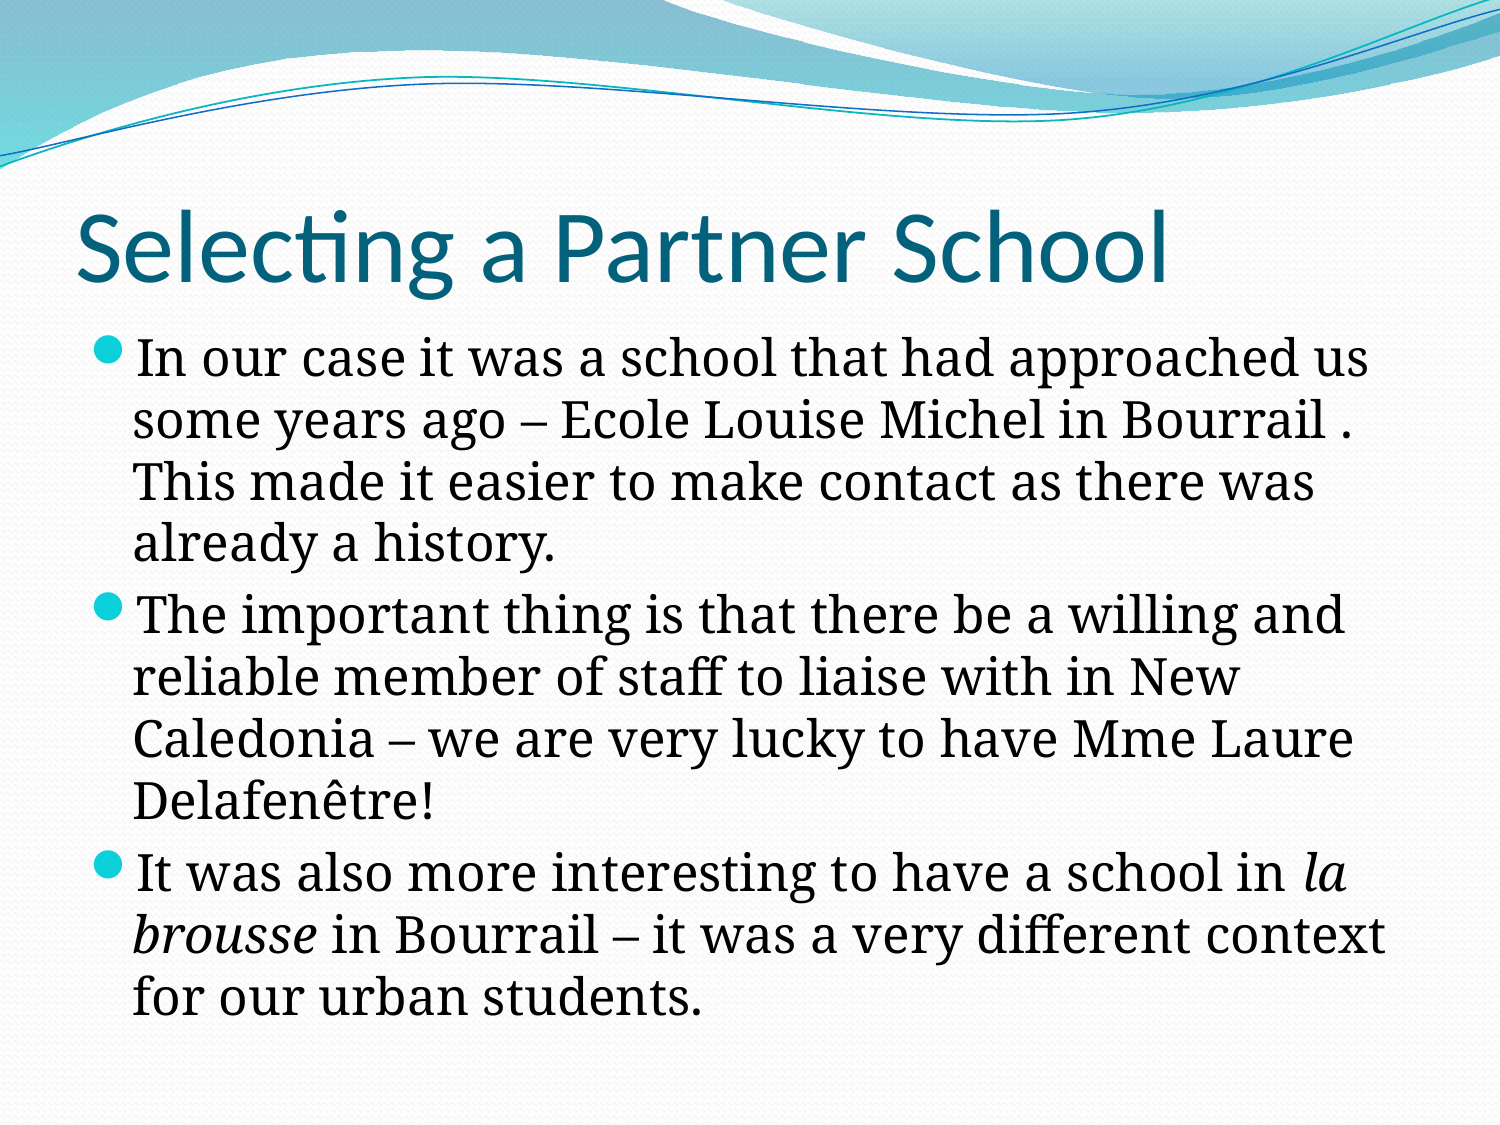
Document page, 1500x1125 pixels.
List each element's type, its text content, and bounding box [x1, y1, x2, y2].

title Selecting a Partner School [75, 115, 1425, 303]
list In our case it was a school that had approached us some years ago – Ecole Louise Michel in Bourrail . This made it easier to make contact as there was already a history. The important thing is that there be a willing and reliable member of staff to liaise with in New Caledonia – we are very lucky to have Mme Laure Delafenêtre! It was also more interesting to have a school in la brousse in Bourrail – it was a very different context for our urban students. [75, 317, 1425, 1038]
